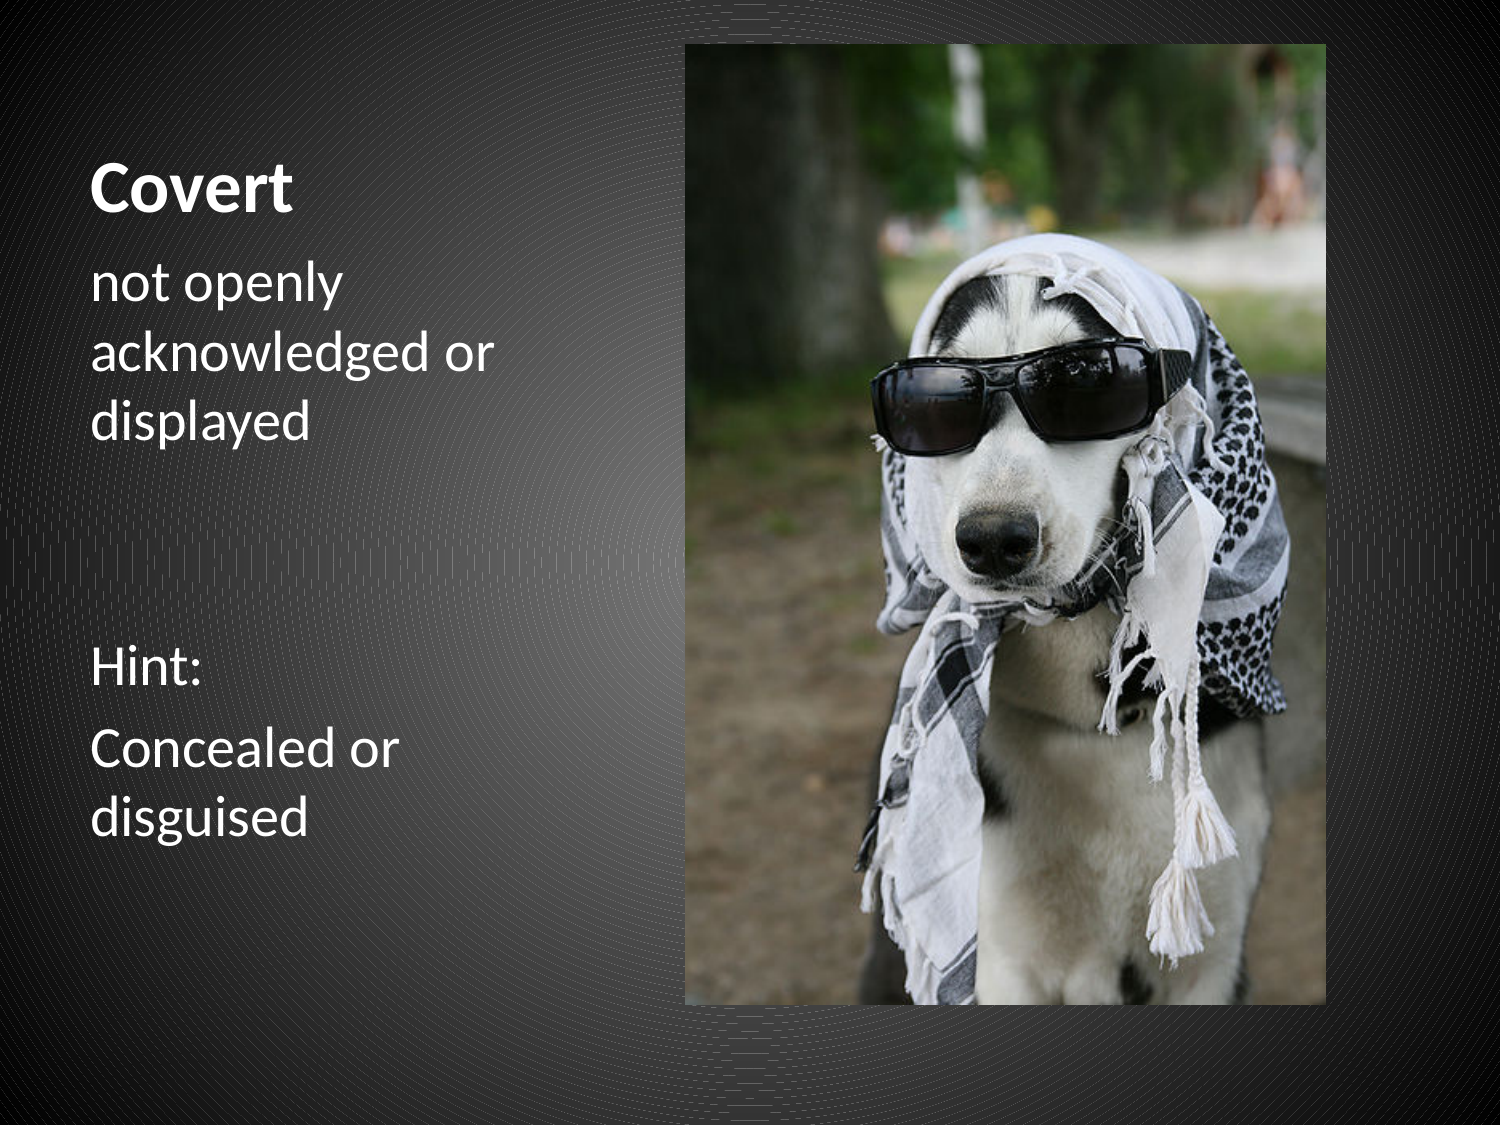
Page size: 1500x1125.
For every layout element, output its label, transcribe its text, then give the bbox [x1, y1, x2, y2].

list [586, 44, 1426, 1006]
title Covert [75, 44, 569, 235]
list not openly acknowledged or displayed Hint: Concealed or disguised [75, 235, 569, 1005]
